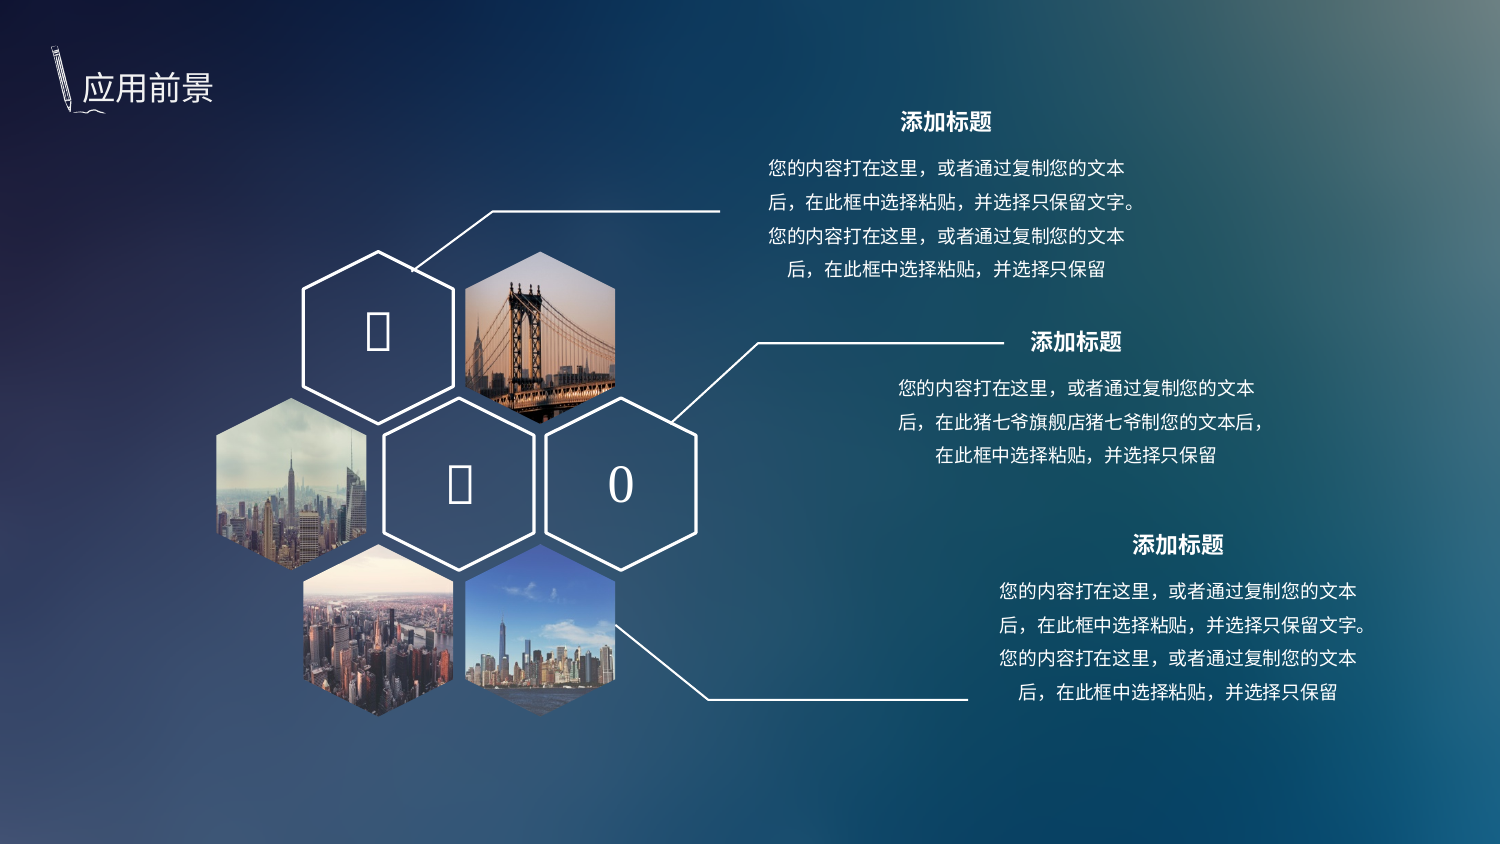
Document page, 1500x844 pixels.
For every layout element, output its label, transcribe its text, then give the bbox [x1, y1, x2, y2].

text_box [749, 100, 1143, 290]
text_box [384, 397, 535, 571]
text_box [216, 397, 367, 571]
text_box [545, 397, 696, 571]
text_box [303, 544, 454, 717]
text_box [879, 319, 1273, 476]
picture [0, 0, 1500, 844]
text_box [439, 211, 721, 264]
text_box [696, 343, 879, 418]
text_box [465, 544, 616, 717]
text_box [465, 251, 616, 424]
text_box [303, 251, 454, 424]
text_box 应用前景 [67, 59, 357, 115]
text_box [981, 522, 1375, 713]
text_box [616, 625, 969, 700]
